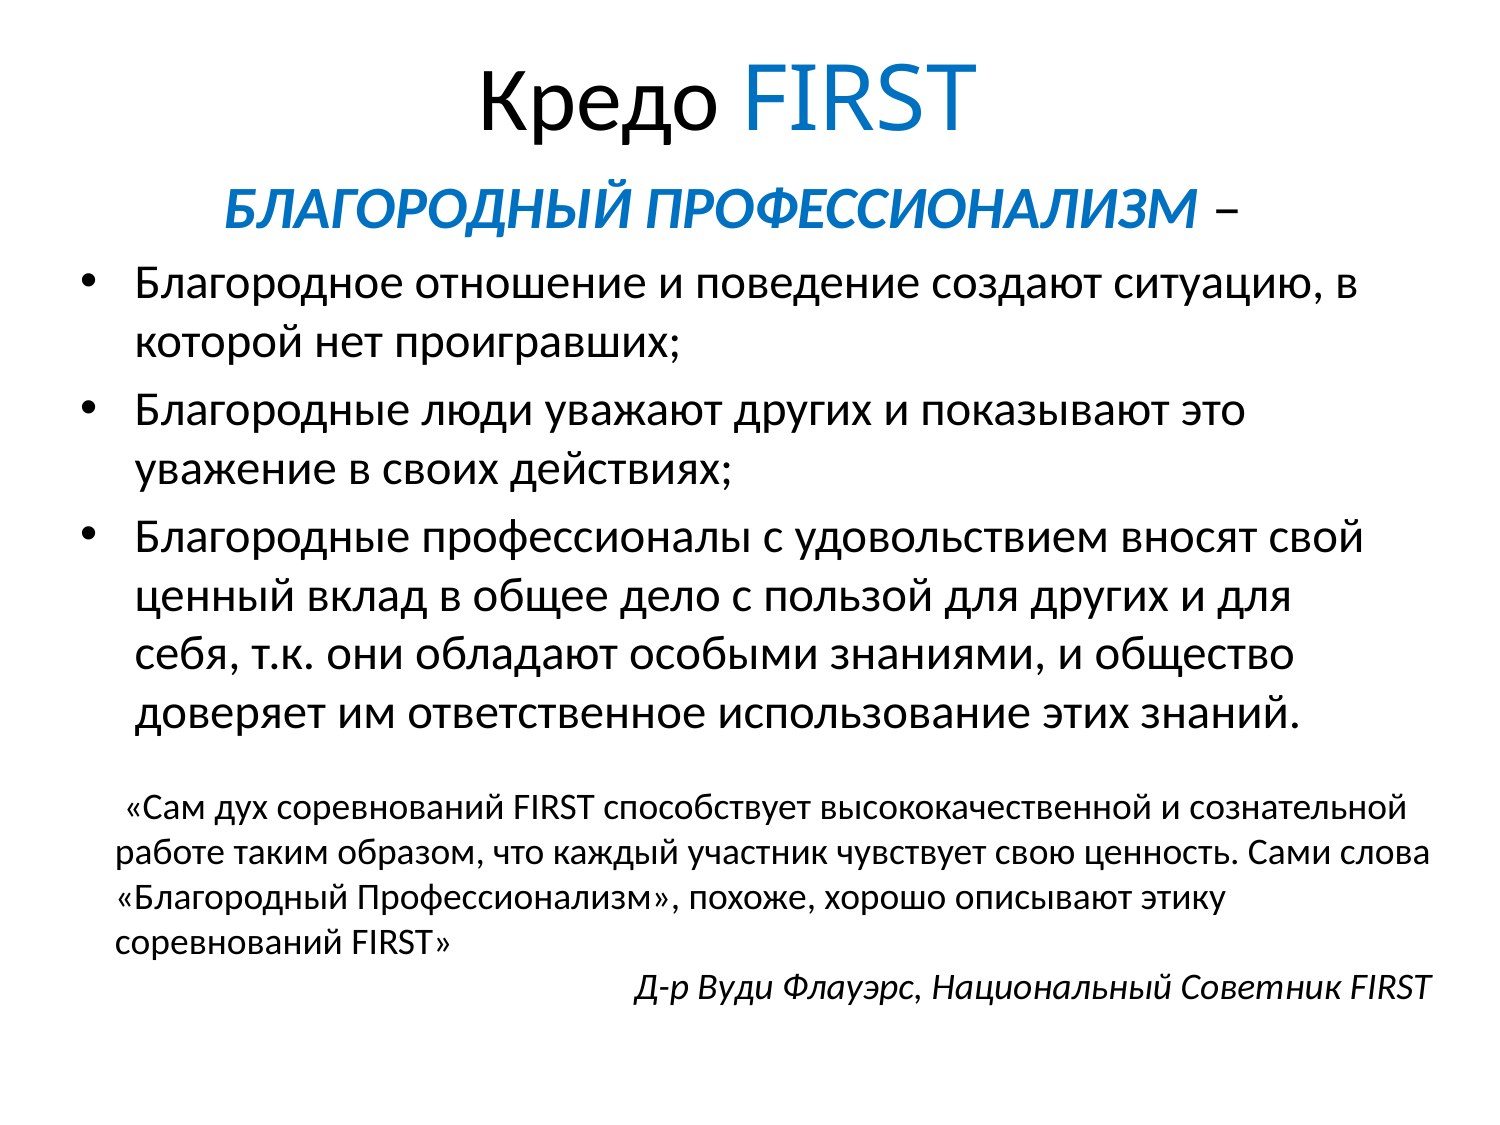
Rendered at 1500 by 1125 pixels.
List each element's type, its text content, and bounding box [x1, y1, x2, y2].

title Кредо FIRST [53, 0, 1404, 188]
text_box «Сам дух соревнований FIRST способствует высококачественной и сознательной работе таким образом, что каждый участник чувствует свою ценность. Сами слова «Благородный Профессионализм», похоже, хорошо описывают этику соревнований FIRST» Д-р Вуди Флауэрс, Национальный Советник FIRST [100, 775, 1447, 1015]
list БЛАГОРОДНЫЙ ПРОФЕССИОНАЛИЗМ – Благородное отношение и поведение создают ситуацию, в которой нет проигравших; Благородные люди уважают других и показывают это уважение в своих действиях; Благородные профессионалы с удовольствием вносят свой ценный вклад в общее дело с пользой для других и для себя, т.к. они обладают особыми знаниями, и общество доверяет им ответственное использование этих знаний. [64, 160, 1415, 787]
